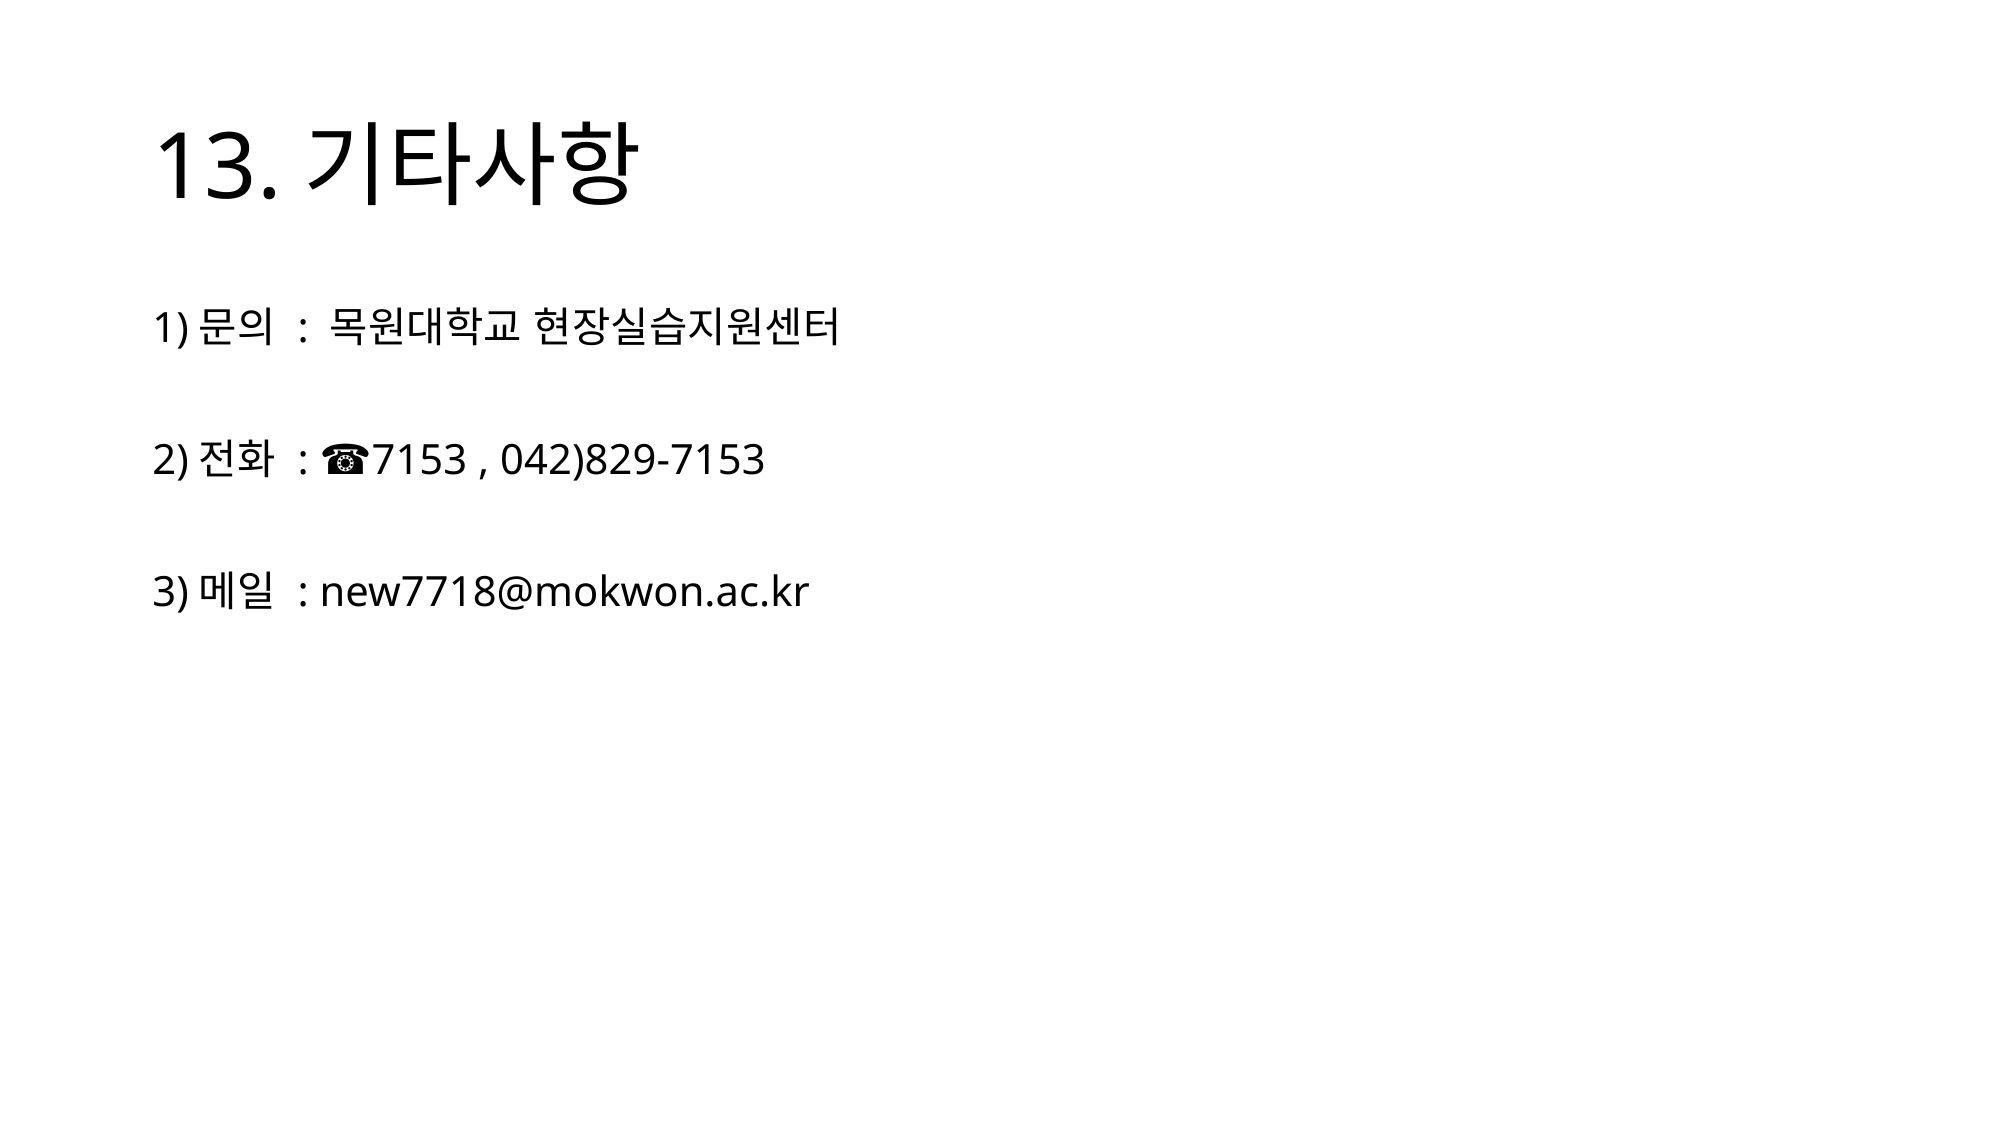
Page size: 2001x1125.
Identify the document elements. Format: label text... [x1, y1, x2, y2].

list 1)문의 : 목원대학교 현장실습지원센터 2)전화 : ☎7153 , 042)829-7153 3)메일 : new7718@mokwon.ac.kr [137, 299, 1863, 1014]
title 13.기타사항 [137, 59, 1863, 278]
